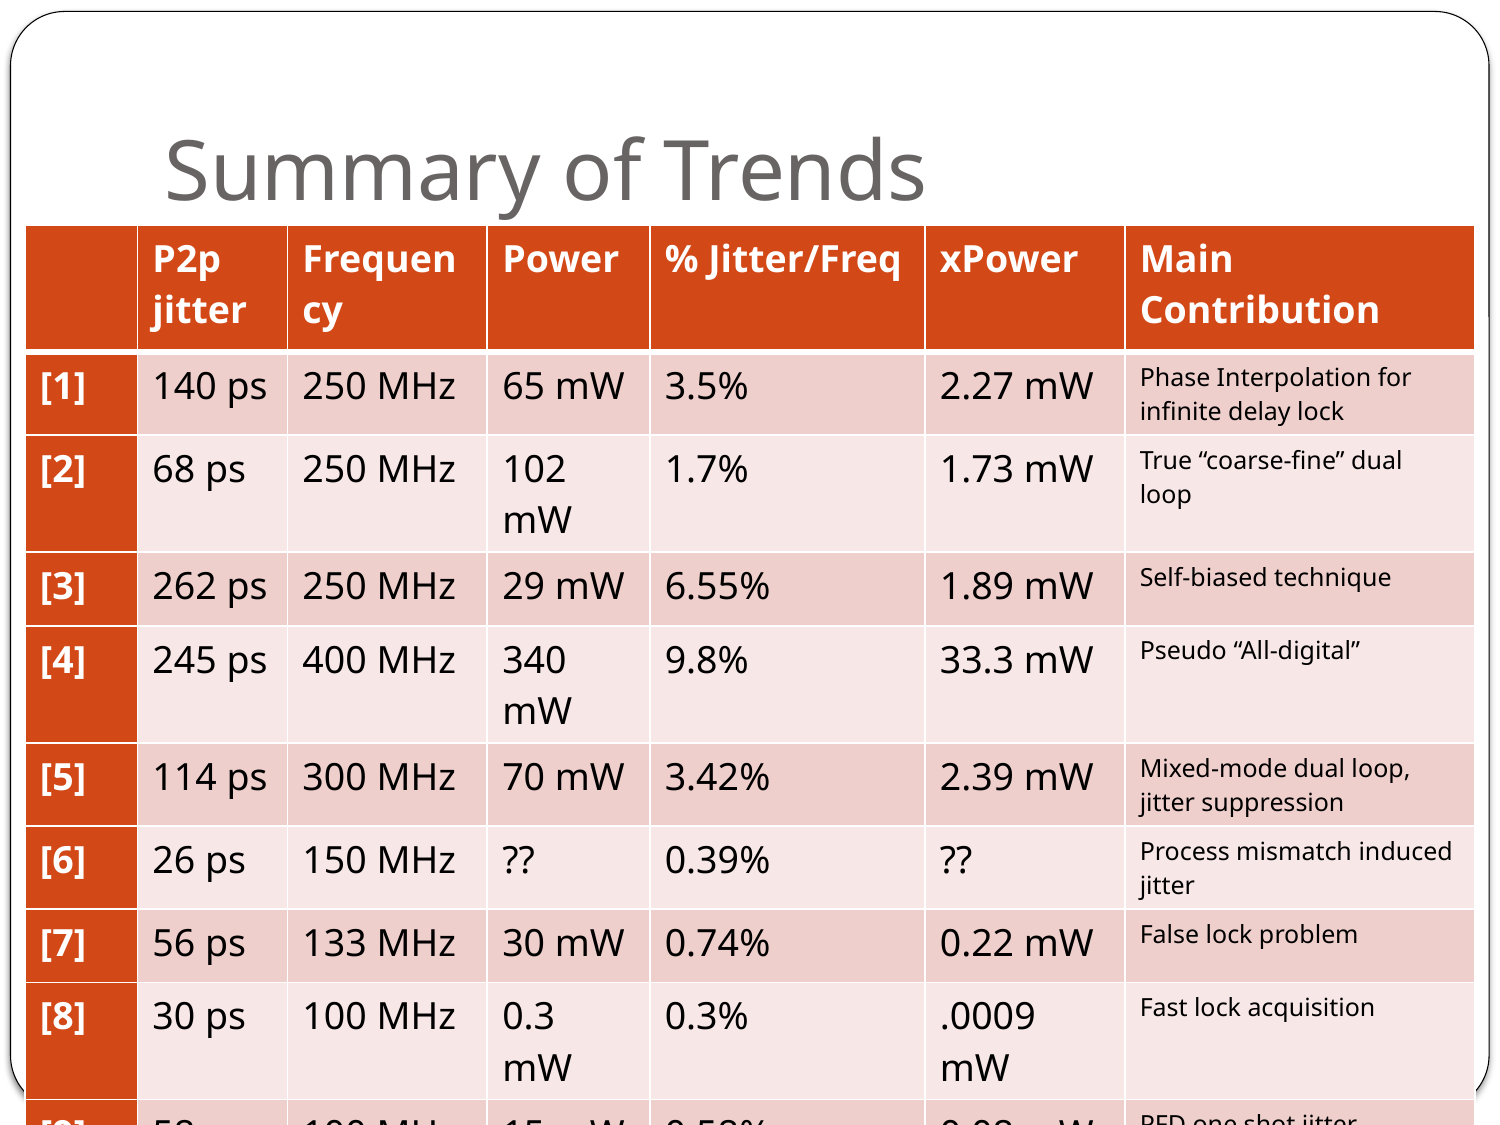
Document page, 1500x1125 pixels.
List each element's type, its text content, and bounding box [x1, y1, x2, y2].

table_cell ?? [488, 827, 649, 908]
table_cell ?? [926, 827, 1124, 908]
table_cell [6] [26, 827, 137, 908]
table_cell 3.5% [651, 355, 924, 434]
table_cell 250 MHz [288, 553, 486, 625]
table_cell 100 MHz [288, 1100, 486, 1125]
table_header Main Contribution [1126, 226, 1474, 349]
table_cell [3] [26, 553, 137, 625]
table_cell PFD one shot jitter, dynamic charge pump gain [1126, 1100, 1474, 1125]
table_cell 0.58% [651, 1100, 924, 1125]
table_cell 0.3 mW [488, 983, 649, 1099]
table_cell 2.27 mW [926, 355, 1124, 434]
table_cell Phase Interpolation for infinite delay lock [1126, 355, 1474, 434]
table_cell 300 MHz [288, 744, 486, 825]
table_cell [8] [26, 983, 137, 1099]
table_cell Self-biased technique [1126, 553, 1474, 625]
table_cell 114 ps [138, 744, 287, 825]
table_cell 0.22 mW [926, 910, 1124, 982]
table_cell Process mismatch induced jitter [1126, 827, 1474, 908]
table_cell 0.3% [651, 983, 924, 1099]
table_cell 68 ps [138, 436, 287, 551]
table_cell 250 MHz [288, 355, 486, 434]
table_cell 1.89 mW [926, 553, 1124, 625]
table_cell 30 mW [488, 910, 649, 982]
table_cell Pseudo “All-digital” [1126, 627, 1474, 742]
table_cell 1.7% [651, 436, 924, 551]
table_cell [2] [26, 436, 137, 551]
table_header Power [488, 226, 649, 349]
table_cell 245 ps [138, 627, 287, 742]
table_header xPower [926, 226, 1124, 349]
table_cell Mixed-mode dual loop, jitter suppression [1126, 744, 1474, 825]
table_cell False lock problem [1126, 910, 1474, 982]
table_cell 33.3 mW [926, 627, 1124, 742]
table_cell [4] [26, 627, 137, 742]
table_cell [7] [26, 910, 137, 982]
table_cell 70 mW [488, 744, 649, 825]
table_cell 0.39% [651, 827, 924, 908]
table_cell 29 mW [488, 553, 649, 625]
table_header P2p jitter [138, 226, 287, 349]
table_header % Jitter/Freq [651, 226, 924, 349]
table_cell True “coarse-fine” dual loop [1126, 436, 1474, 551]
table_cell 15 mW [488, 1100, 649, 1125]
table_cell 26 ps [138, 827, 287, 908]
table_cell 56 ps [138, 910, 287, 982]
table_cell 30 ps [138, 983, 287, 1099]
table_cell 65 mW [488, 355, 649, 434]
table_cell 58 ps [138, 1100, 287, 1125]
table_cell 3.42% [651, 744, 924, 825]
table_cell 340 mW [488, 627, 649, 742]
table_header Frequency [288, 226, 486, 349]
table_cell 102 mW [488, 436, 649, 551]
table_cell [1] [26, 355, 137, 434]
table_header [26, 226, 137, 349]
table_cell 250 MHz [288, 436, 486, 551]
table_cell 0.74% [651, 910, 924, 982]
title Summary of Trends [150, 45, 1425, 224]
table_cell [5] [26, 744, 137, 825]
table_cell 133 MHz [288, 910, 486, 982]
table_cell 150 MHz [288, 827, 486, 908]
table_cell 262 ps [138, 553, 287, 625]
table_cell .0009 mW [926, 983, 1124, 1099]
table_cell 400 MHz [288, 627, 486, 742]
table_cell 6.55% [651, 553, 924, 625]
table_cell 9.8% [651, 627, 924, 742]
table_cell 0.08 mW [926, 1100, 1124, 1125]
table_cell Fast lock acquisition [1126, 983, 1474, 1099]
table_cell 1.73 mW [926, 436, 1124, 551]
table_cell [9] [26, 1100, 137, 1125]
table_cell 100 MHz [288, 983, 486, 1099]
table_cell 2.39 mW [926, 744, 1124, 825]
table_cell 140 ps [138, 355, 287, 434]
